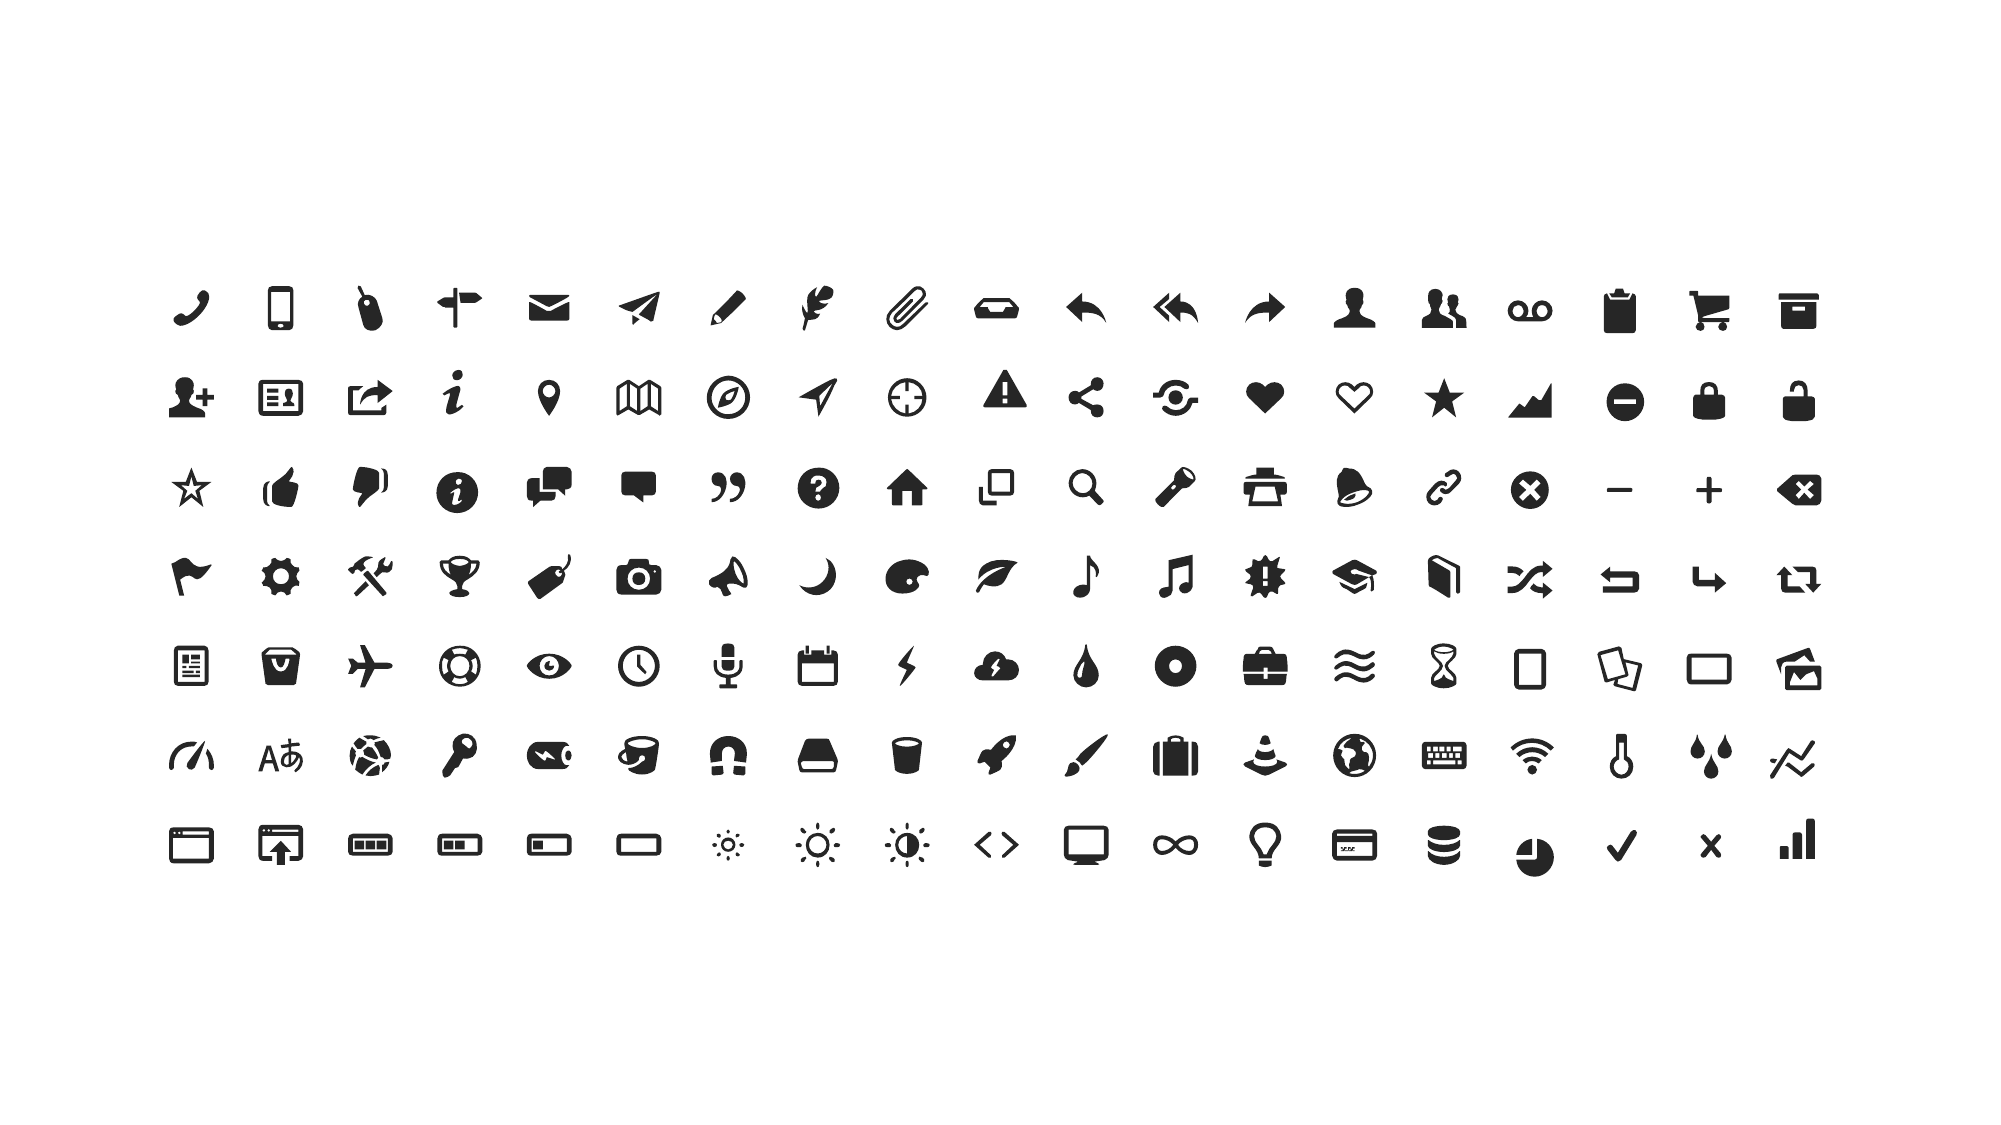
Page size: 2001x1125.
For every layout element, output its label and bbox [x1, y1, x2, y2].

text_box [709, 556, 748, 597]
text_box [1245, 555, 1286, 598]
text_box [1421, 288, 1453, 328]
text_box [1792, 566, 1822, 593]
text_box [709, 736, 747, 763]
text_box [706, 375, 751, 419]
text_box [353, 557, 393, 597]
text_box [987, 469, 1015, 496]
text_box [171, 557, 212, 596]
text_box [442, 733, 477, 778]
text_box [798, 378, 838, 417]
text_box [1427, 825, 1461, 841]
text_box [363, 735, 381, 741]
text_box [1424, 378, 1465, 418]
text_box [1334, 672, 1375, 683]
text_box [1068, 377, 1104, 418]
text_box [1246, 382, 1285, 414]
text_box [887, 378, 927, 417]
text_box [1333, 287, 1376, 328]
text_box [352, 466, 380, 508]
text_box [1155, 466, 1196, 507]
text_box [205, 748, 214, 771]
text_box [802, 285, 834, 331]
text_box [1606, 830, 1637, 862]
text_box [829, 827, 836, 834]
text_box [889, 827, 896, 834]
text_box [1447, 294, 1467, 328]
text_box [348, 645, 393, 688]
text_box [374, 740, 392, 760]
text_box [1530, 582, 1553, 599]
text_box [884, 843, 892, 848]
text_box [1516, 838, 1554, 877]
text_box [721, 837, 736, 852]
text_box [355, 756, 376, 775]
text_box [169, 827, 214, 864]
text_box [1168, 390, 1183, 405]
text_box [263, 481, 270, 507]
text_box [1336, 467, 1373, 507]
text_box [272, 466, 299, 507]
text_box [1439, 469, 1462, 495]
text_box [1191, 741, 1199, 776]
text_box [983, 369, 1027, 408]
text_box [1690, 734, 1705, 759]
text_box [526, 653, 572, 679]
text_box [1064, 762, 1080, 777]
text_box [621, 471, 656, 503]
text_box [977, 735, 1016, 775]
text_box [439, 555, 480, 598]
text_box [799, 557, 836, 596]
text_box [1703, 753, 1719, 779]
text_box [617, 645, 660, 687]
text_box [526, 833, 572, 856]
text_box [565, 750, 572, 761]
text_box [258, 379, 304, 416]
text_box [797, 645, 838, 686]
text_box [1510, 738, 1554, 751]
text_box [800, 827, 807, 834]
text_box [1426, 480, 1447, 506]
text_box [1507, 560, 1553, 594]
text_box [616, 379, 662, 416]
text_box [890, 856, 896, 863]
text_box [1516, 747, 1549, 758]
text_box [1606, 487, 1633, 492]
text_box [618, 291, 660, 322]
text_box [365, 764, 380, 777]
text_box [173, 290, 210, 326]
text_box [357, 285, 383, 331]
text_box [381, 468, 388, 493]
text_box [442, 385, 464, 415]
text_box [974, 831, 992, 858]
text_box [1778, 293, 1819, 300]
text_box [261, 647, 301, 686]
text_box [439, 645, 481, 687]
text_box [452, 369, 463, 381]
text_box [713, 643, 743, 689]
text_box [632, 315, 640, 325]
text_box [459, 292, 483, 303]
text_box [382, 761, 390, 773]
text_box [280, 738, 303, 773]
text_box [1153, 379, 1190, 398]
text_box [1777, 474, 1822, 506]
text_box [919, 827, 925, 834]
text_box [1333, 733, 1377, 778]
text_box [1073, 644, 1099, 688]
text_box [1259, 735, 1271, 745]
text_box [267, 286, 294, 331]
text_box [169, 377, 206, 418]
text_box [1242, 646, 1288, 672]
text_box [616, 833, 662, 856]
text_box [1332, 559, 1377, 592]
text_box [1427, 840, 1461, 853]
text_box [363, 746, 379, 760]
text_box [258, 824, 304, 861]
text_box [1153, 292, 1170, 323]
text_box [711, 472, 727, 503]
text_box [618, 736, 659, 775]
text_box [348, 556, 373, 575]
text_box [886, 286, 929, 331]
text_box [1243, 481, 1287, 507]
text_box [1514, 648, 1547, 690]
text_box [1332, 829, 1378, 861]
text_box [173, 645, 209, 686]
text_box [1508, 383, 1552, 418]
text_box [1075, 734, 1108, 766]
text_box [895, 832, 920, 858]
text_box [1243, 673, 1287, 686]
text_box [1421, 741, 1467, 770]
text_box [1245, 467, 1285, 479]
text_box [1258, 860, 1272, 868]
text_box [1686, 653, 1732, 685]
text_box [1164, 292, 1199, 323]
text_box [1781, 302, 1817, 329]
text_box [1063, 825, 1109, 865]
text_box [1792, 832, 1803, 859]
text_box [169, 741, 198, 771]
text_box [1696, 476, 1723, 504]
text_box [1162, 735, 1189, 776]
text_box [1692, 566, 1727, 593]
text_box [833, 843, 841, 848]
text_box [1245, 292, 1286, 323]
text_box [800, 856, 807, 863]
text_box [1776, 647, 1815, 675]
text_box [1068, 469, 1104, 506]
text_box [526, 478, 556, 508]
text_box [527, 554, 571, 600]
text_box [529, 302, 570, 321]
text_box [1243, 759, 1288, 776]
text_box [1779, 846, 1789, 859]
text_box [269, 840, 292, 865]
text_box [891, 737, 923, 774]
text_box [1717, 734, 1732, 759]
text_box [1427, 851, 1461, 865]
text_box [710, 290, 746, 326]
text_box [436, 472, 479, 514]
text_box [261, 557, 300, 596]
text_box [729, 472, 746, 503]
text_box [1609, 733, 1634, 779]
text_box [1782, 380, 1815, 422]
text_box [1153, 835, 1199, 856]
text_box [1249, 822, 1282, 859]
text_box [437, 833, 483, 856]
text_box [978, 486, 997, 506]
text_box [1334, 661, 1375, 672]
text_box [1700, 834, 1722, 858]
text_box [1066, 292, 1107, 323]
text_box [974, 651, 1019, 681]
text_box [1597, 646, 1643, 692]
text_box [1606, 383, 1645, 422]
text_box [1153, 741, 1160, 776]
text_box [733, 765, 746, 776]
text_box [1001, 831, 1019, 858]
text_box [537, 379, 561, 416]
text_box [348, 386, 387, 416]
text_box [711, 765, 724, 776]
text_box [258, 745, 280, 772]
text_box [360, 379, 393, 405]
text_box [797, 467, 840, 509]
text_box [1510, 471, 1549, 509]
text_box [1785, 665, 1822, 691]
text_box [526, 741, 570, 770]
text_box [1507, 300, 1553, 322]
text_box [186, 740, 206, 770]
text_box [1689, 290, 1730, 331]
text_box [1162, 397, 1199, 416]
text_box [975, 559, 1018, 593]
text_box [1254, 748, 1276, 761]
text_box [1335, 382, 1374, 414]
text_box [1522, 756, 1542, 764]
text_box [349, 746, 356, 766]
text_box [437, 287, 458, 328]
text_box [1600, 566, 1640, 593]
text_box [886, 468, 928, 506]
text_box [1334, 649, 1375, 660]
text_box [974, 298, 1019, 319]
text_box [1427, 555, 1461, 598]
text_box [885, 559, 929, 594]
text_box [616, 558, 662, 595]
text_box [529, 294, 570, 307]
text_box [1073, 555, 1099, 598]
text_box [1806, 818, 1815, 859]
text_box [542, 466, 572, 496]
text_box [1770, 740, 1815, 779]
text_box [353, 737, 367, 749]
text_box [918, 856, 925, 863]
text_box [797, 738, 838, 773]
text_box [1431, 643, 1457, 689]
text_box [805, 832, 830, 858]
text_box [1154, 645, 1197, 687]
text_box [348, 833, 393, 856]
text_box [1527, 764, 1538, 775]
text_box [829, 856, 835, 863]
text_box [1603, 288, 1636, 334]
text_box [1776, 566, 1806, 593]
text_box [898, 645, 916, 686]
text_box [196, 388, 214, 407]
text_box [1158, 554, 1193, 598]
text_box [171, 467, 212, 507]
text_box [1693, 382, 1726, 420]
text_box [1339, 581, 1368, 594]
